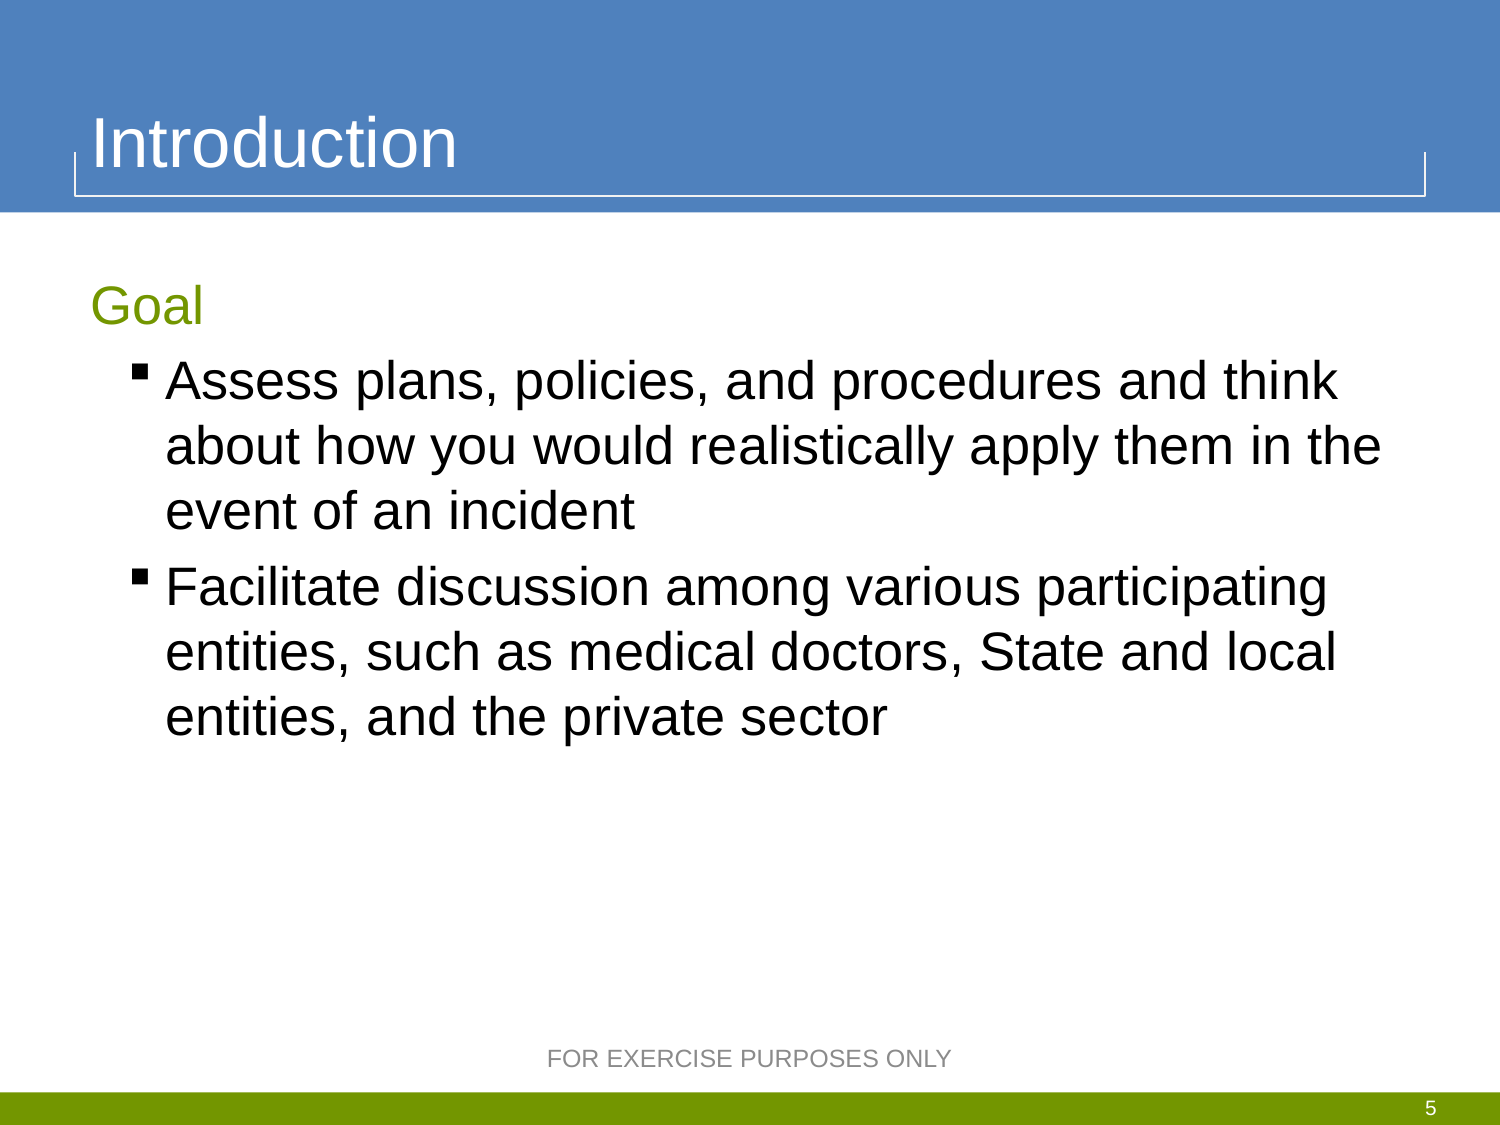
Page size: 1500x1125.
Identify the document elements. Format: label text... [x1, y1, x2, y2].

footer FOR EXERCISE PURPOSES ONLY [512, 1042, 988, 1103]
list Goal Assess plans, policies, and procedures and think about how you would realistically apply them in the event of an incident Facilitate discussion among various participating entities, such as medical doctors, State and local entities, and the private sector [74, 262, 1426, 1006]
title Introduction [74, 44, 1426, 233]
